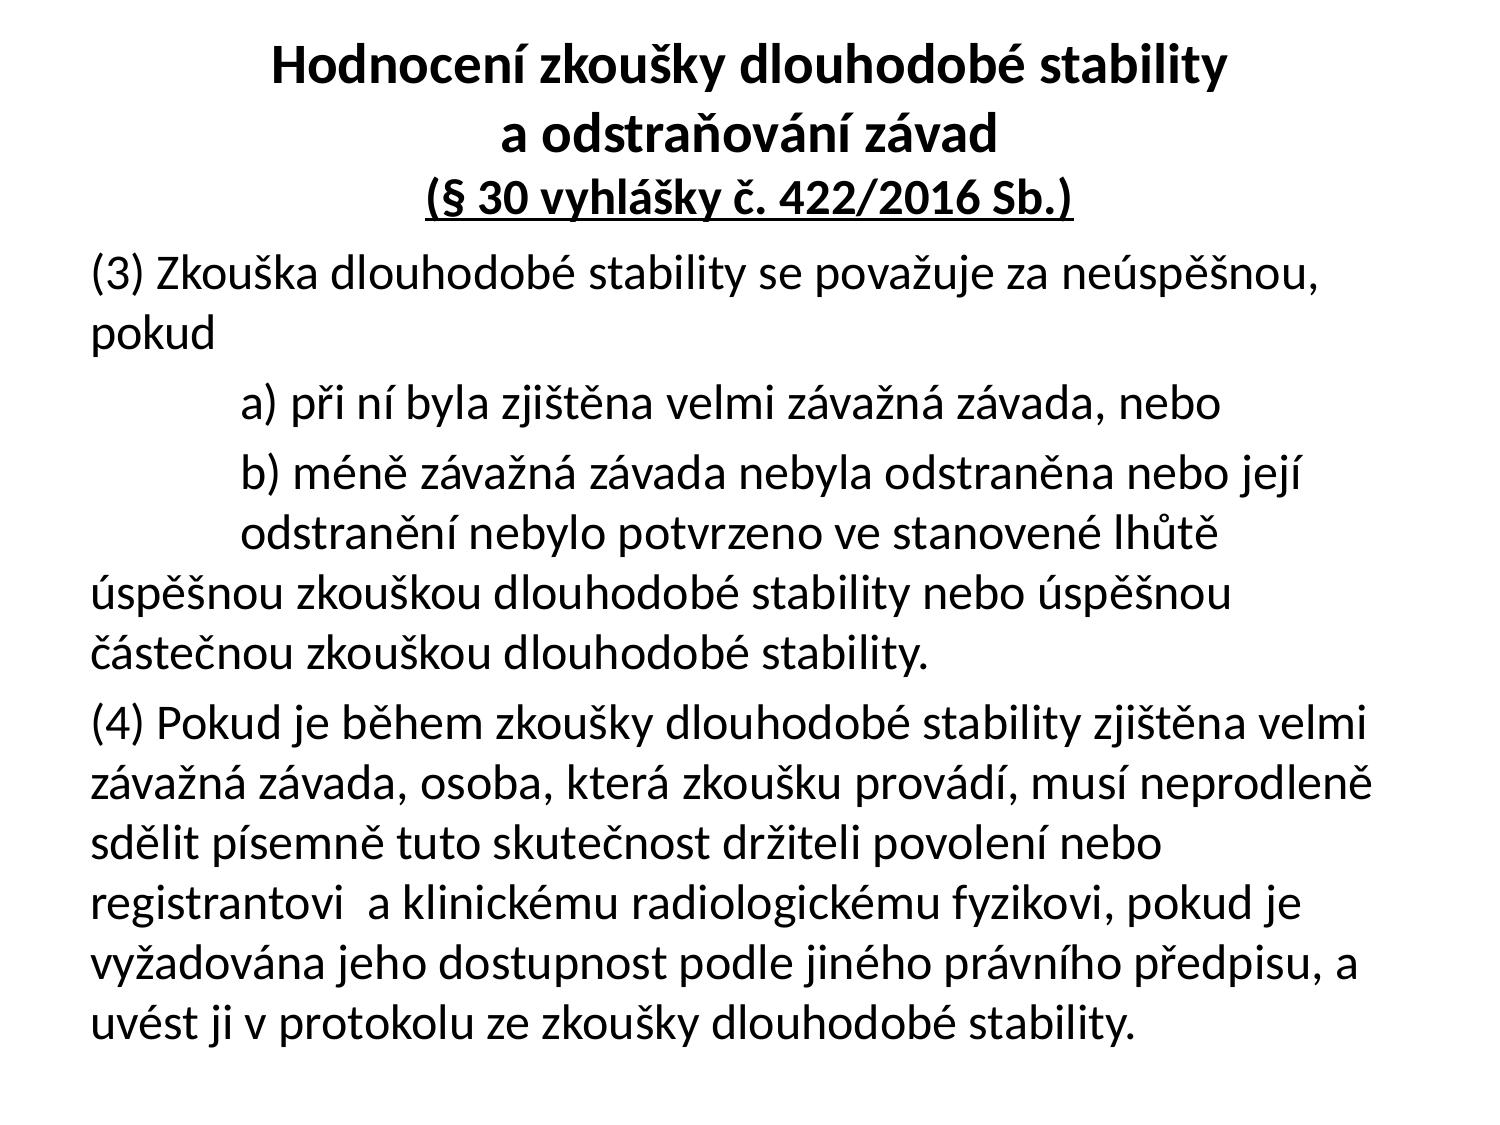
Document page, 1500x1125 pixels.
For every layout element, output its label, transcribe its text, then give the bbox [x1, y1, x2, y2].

list (3) Zkouška dlouhodobé stability se považuje za neúspěšnou, pokud a) při ní byla zjištěna velmi závažná závada, nebo b) méně závažná závada nebyla odstraněna nebo její odstranění nebylo potvrzeno ve stanovené lhůtě úspěšnou zkouškou dlouhodobé stability nebo úspěšnou částečnou zkouškou dlouhodobé stability. (4) Pokud je během zkoušky dlouhodobé stability zjištěna velmi závažná závada, osoba, která zkoušku provádí, musí neprodleně sdělit písemně tuto skutečnost držiteli povolení nebo registrantovi a klinickému radiologickému fyzikovi, pokud je vyžadována jeho dostupnost podle jiného právního předpisu, a uvést ji v protokolu ze zkoušky dlouhodobé stability. [75, 231, 1425, 1094]
title Hodnocení zkoušky dlouhodobé stability a odstraňování závad (§ 30 vyhlášky č. 422/2016 Sb.) [75, 19, 1425, 231]
